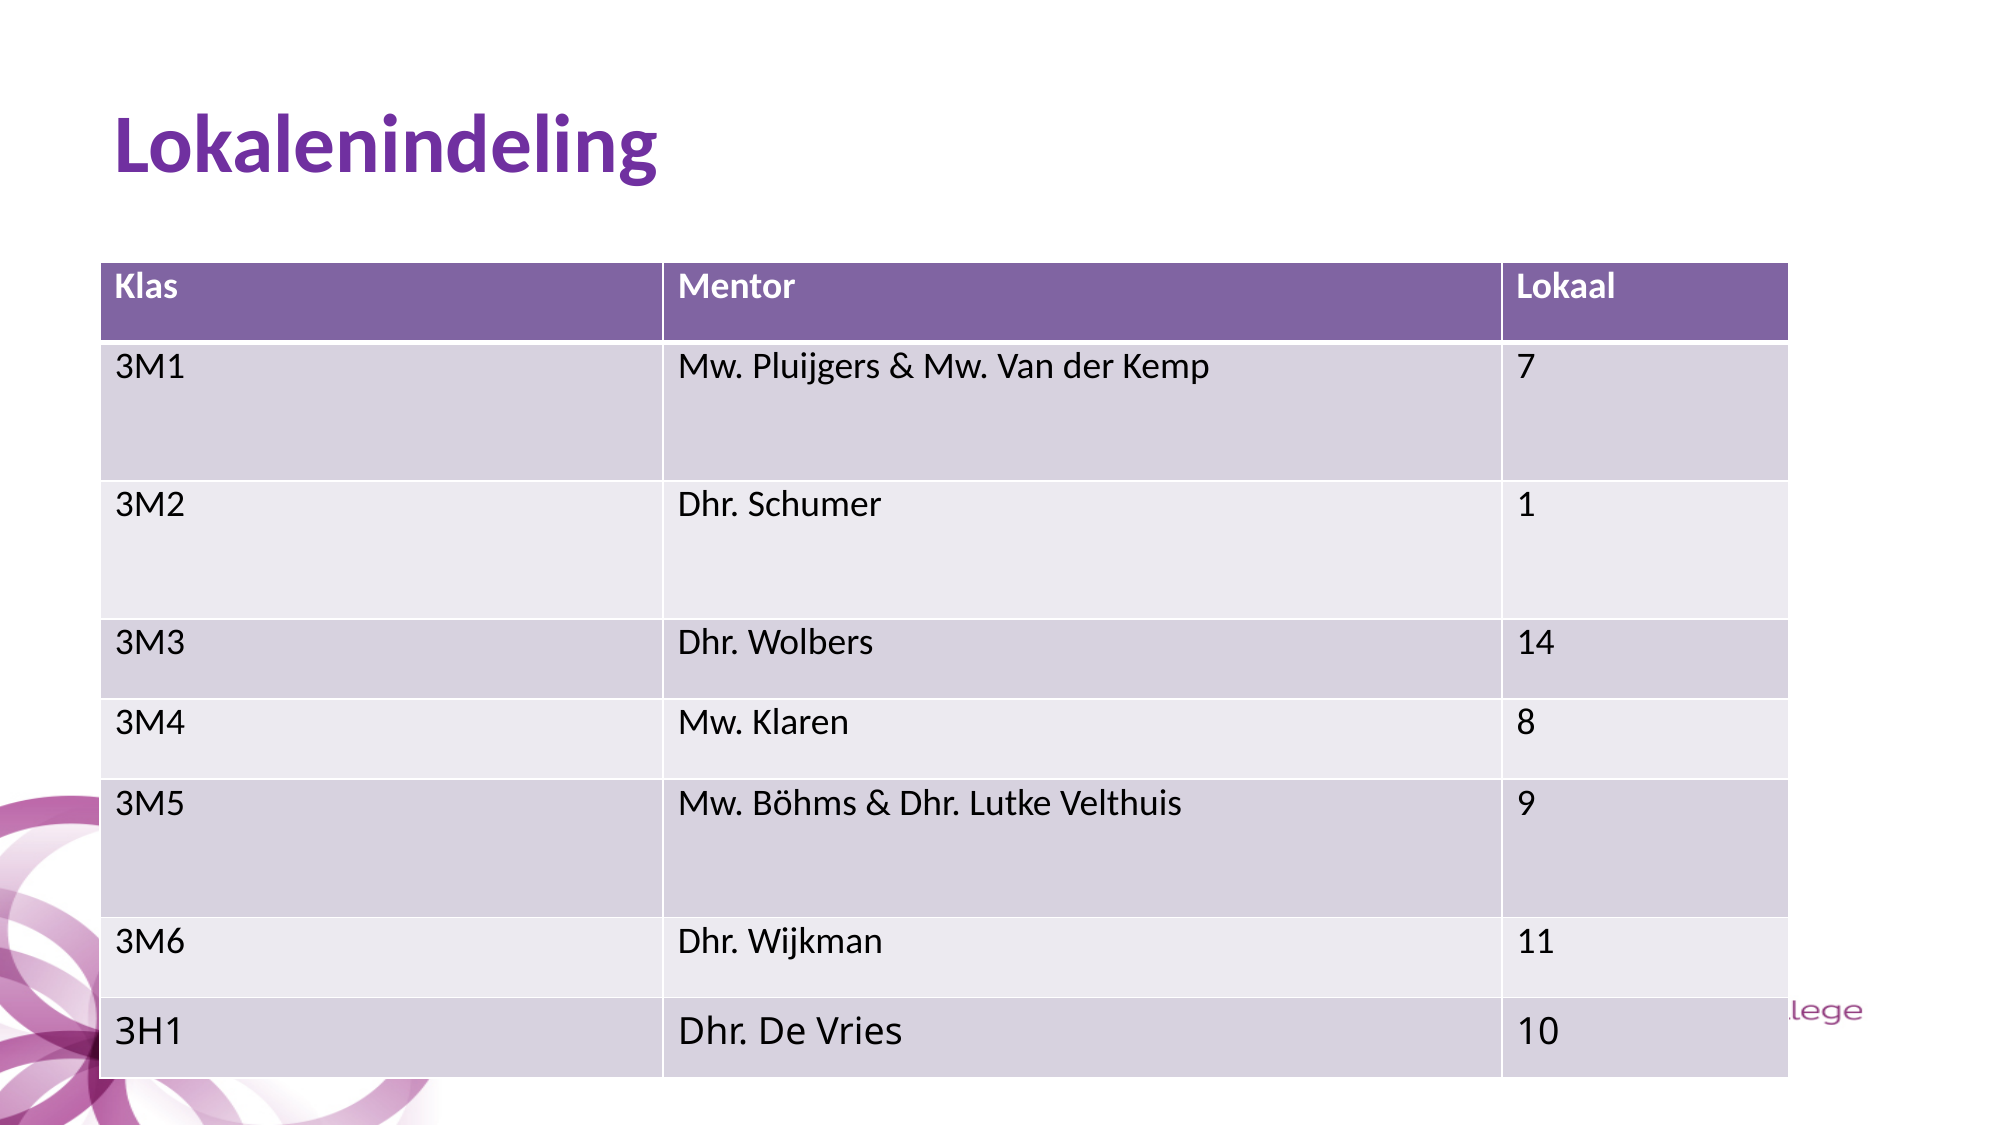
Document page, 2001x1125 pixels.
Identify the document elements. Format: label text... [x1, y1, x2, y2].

table_cell Dhr. Schumer [664, 482, 1501, 618]
table_cell Dhr. De Vries [664, 998, 1501, 1077]
table_header Mentor [664, 263, 1501, 340]
table_cell 3M5 [101, 780, 662, 917]
table_cell 9 [1503, 780, 1788, 917]
table_cell Mw. Böhms & Dhr. Lutke Velthuis [664, 780, 1501, 917]
table_cell 3M4 [101, 700, 662, 778]
table_cell 10 [1503, 998, 1788, 1077]
table_cell Dhr. Wolbers [664, 620, 1501, 698]
table_header Klas [101, 263, 662, 340]
picture [0, 0, 2000, 1125]
table_cell 3M3 [101, 620, 662, 698]
table_cell 8 [1503, 700, 1788, 778]
table_header Lokaal [1503, 263, 1788, 340]
table_cell 14 [1503, 620, 1788, 698]
table_cell 7 [1503, 345, 1788, 480]
table_cell Mw. Pluijgers & Mw. Van der Kemp [664, 345, 1501, 480]
table_cell 3M6 [101, 918, 662, 997]
table_cell 11 [1503, 918, 1788, 997]
table_cell 3M1 [101, 345, 662, 480]
table_cell Dhr. Wijkman [664, 918, 1501, 997]
table_cell 3H1 [101, 998, 662, 1077]
table_cell 3M2 [101, 482, 662, 618]
table_cell 1 [1503, 482, 1788, 618]
table_cell Mw. Klaren [664, 700, 1501, 778]
title Lokalenindeling [99, 45, 1900, 233]
